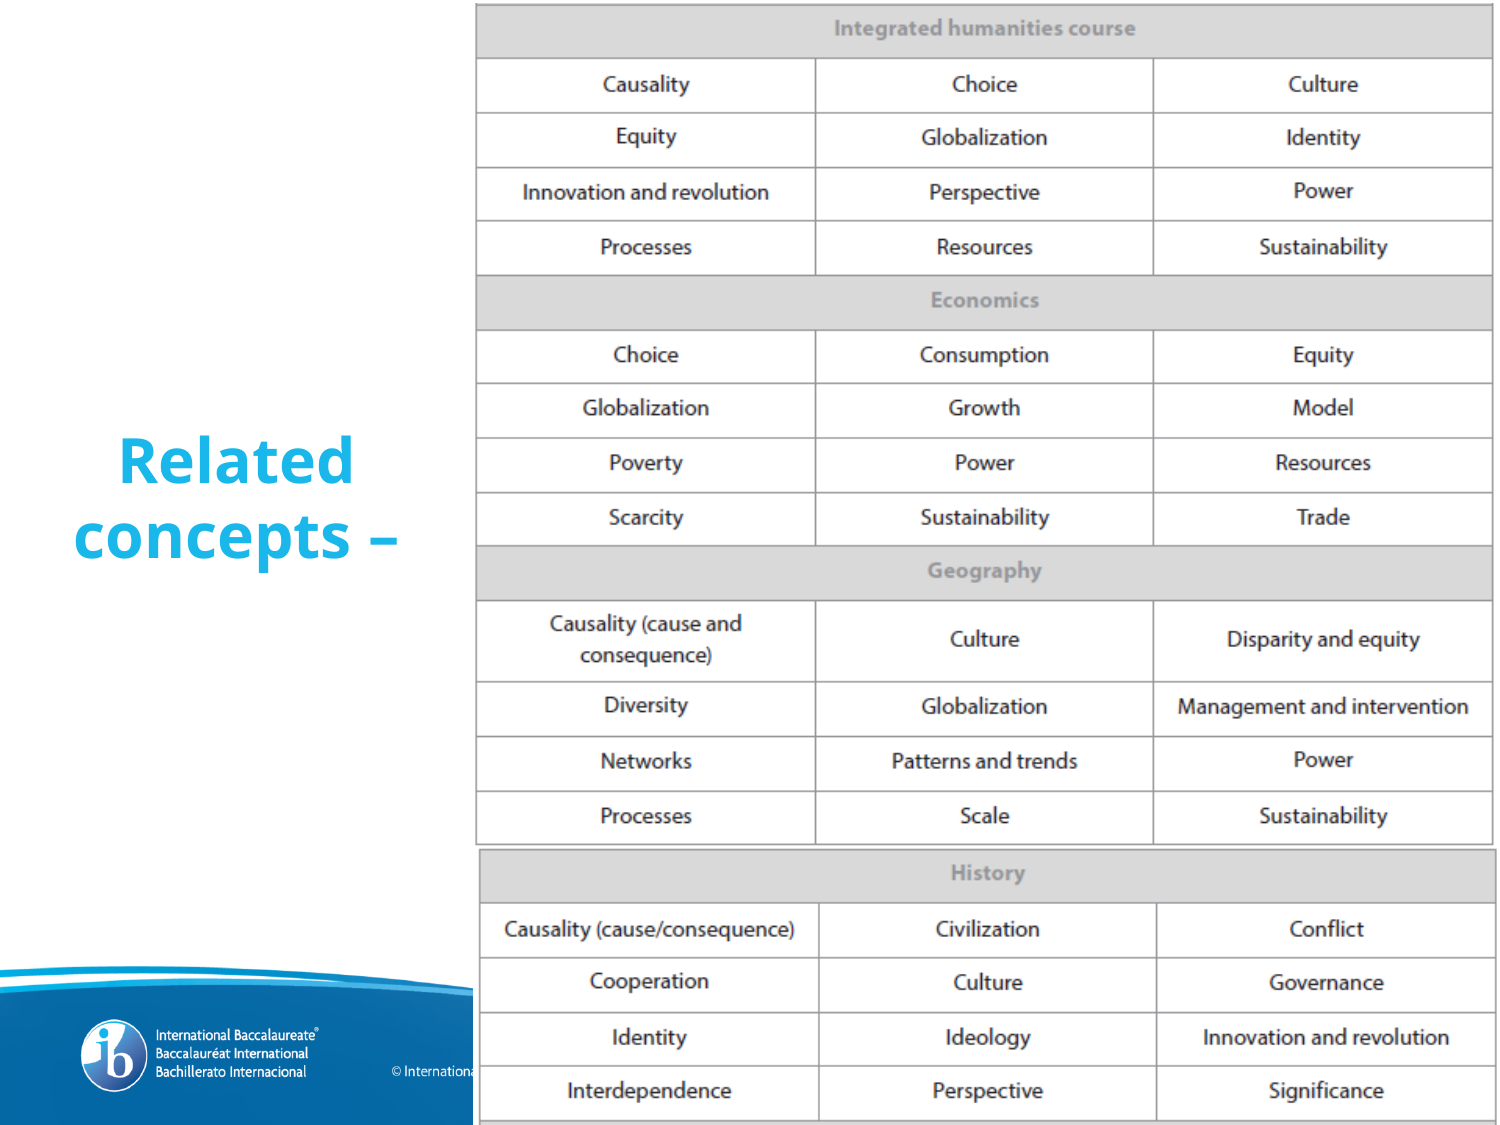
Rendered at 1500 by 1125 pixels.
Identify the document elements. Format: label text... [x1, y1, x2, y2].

picture [0, 2, 1500, 1125]
title Related concepts – [36, 237, 438, 756]
